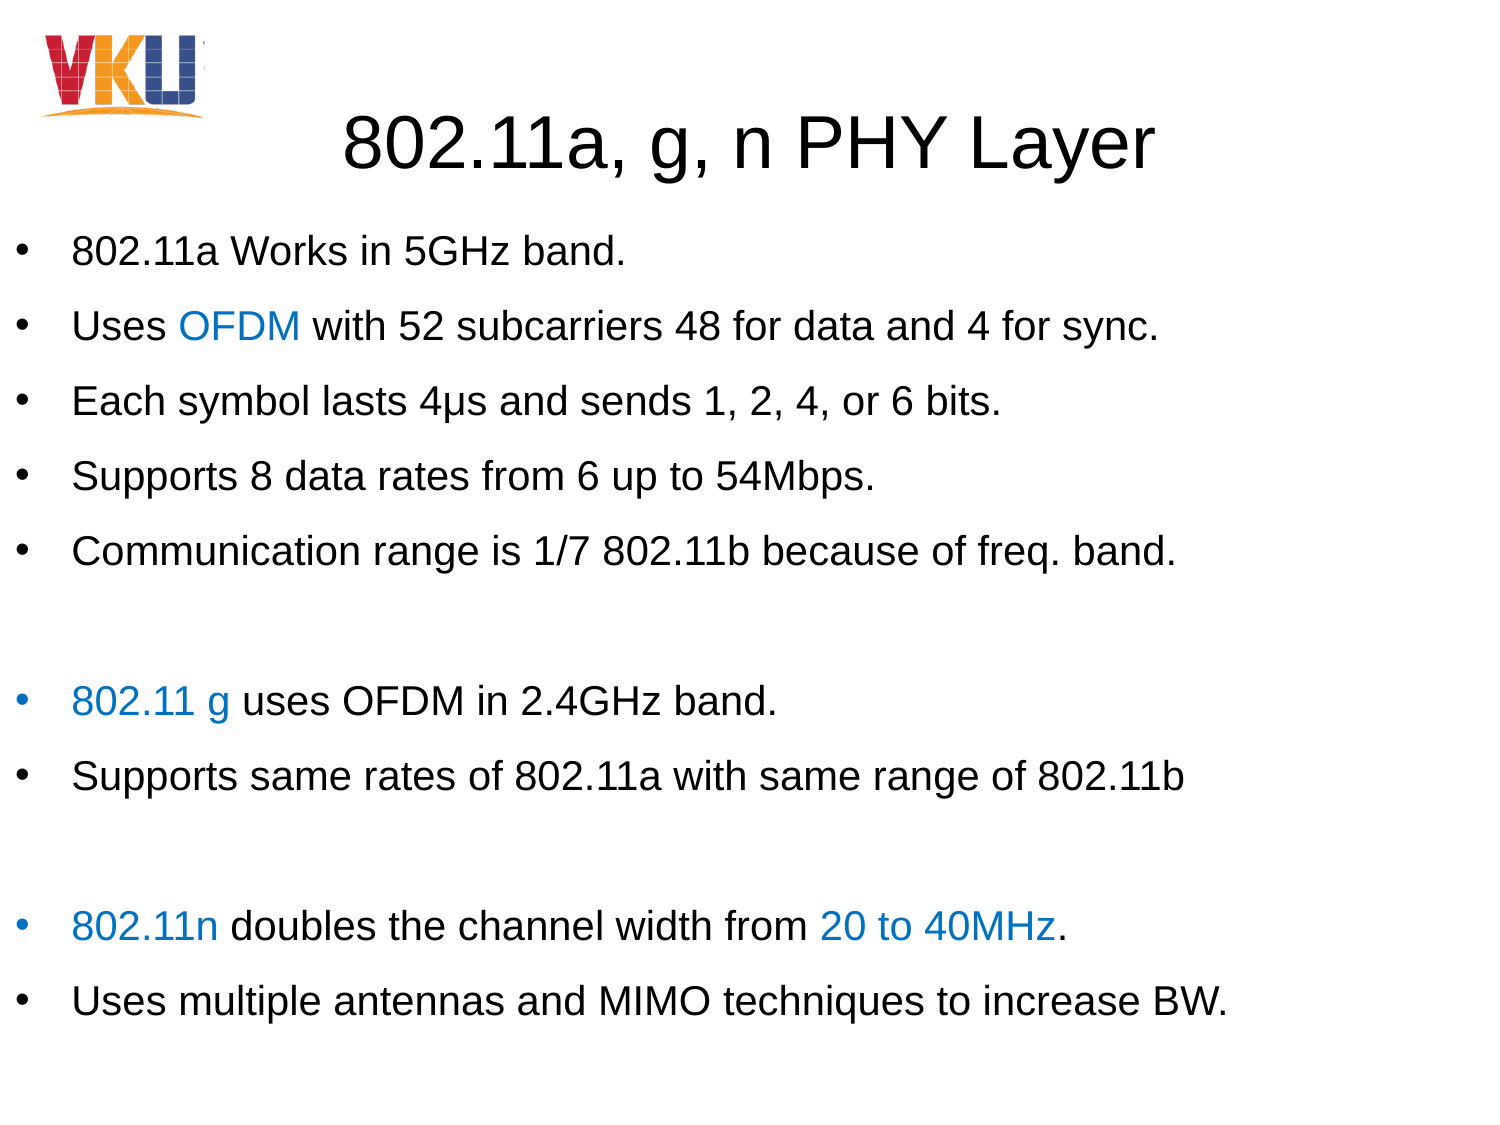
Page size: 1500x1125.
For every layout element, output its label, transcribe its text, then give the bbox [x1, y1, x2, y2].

list 802.11a Works in 5GHz band. Uses OFDM with 52 subcarriers 48 for data and 4 for sync. Each symbol lasts 4μs and sends 1, 2, 4, or 6 bits. Supports 8 data rates from 6 up to 54Mbps. Communication range is 1/7 802.11b because of freq. band. 802.11 g uses OFDM in 2.4GHz band. Supports same rates of 802.11a with same range of 802.11b 802.11n doubles the channel width from 20 to 40MHz. Uses multiple antennas and MIMO techniques to increase BW. [0, 216, 1500, 1125]
title 802.11a, g, n PHY Layer [75, 45, 1425, 216]
picture [30, 21, 211, 129]
